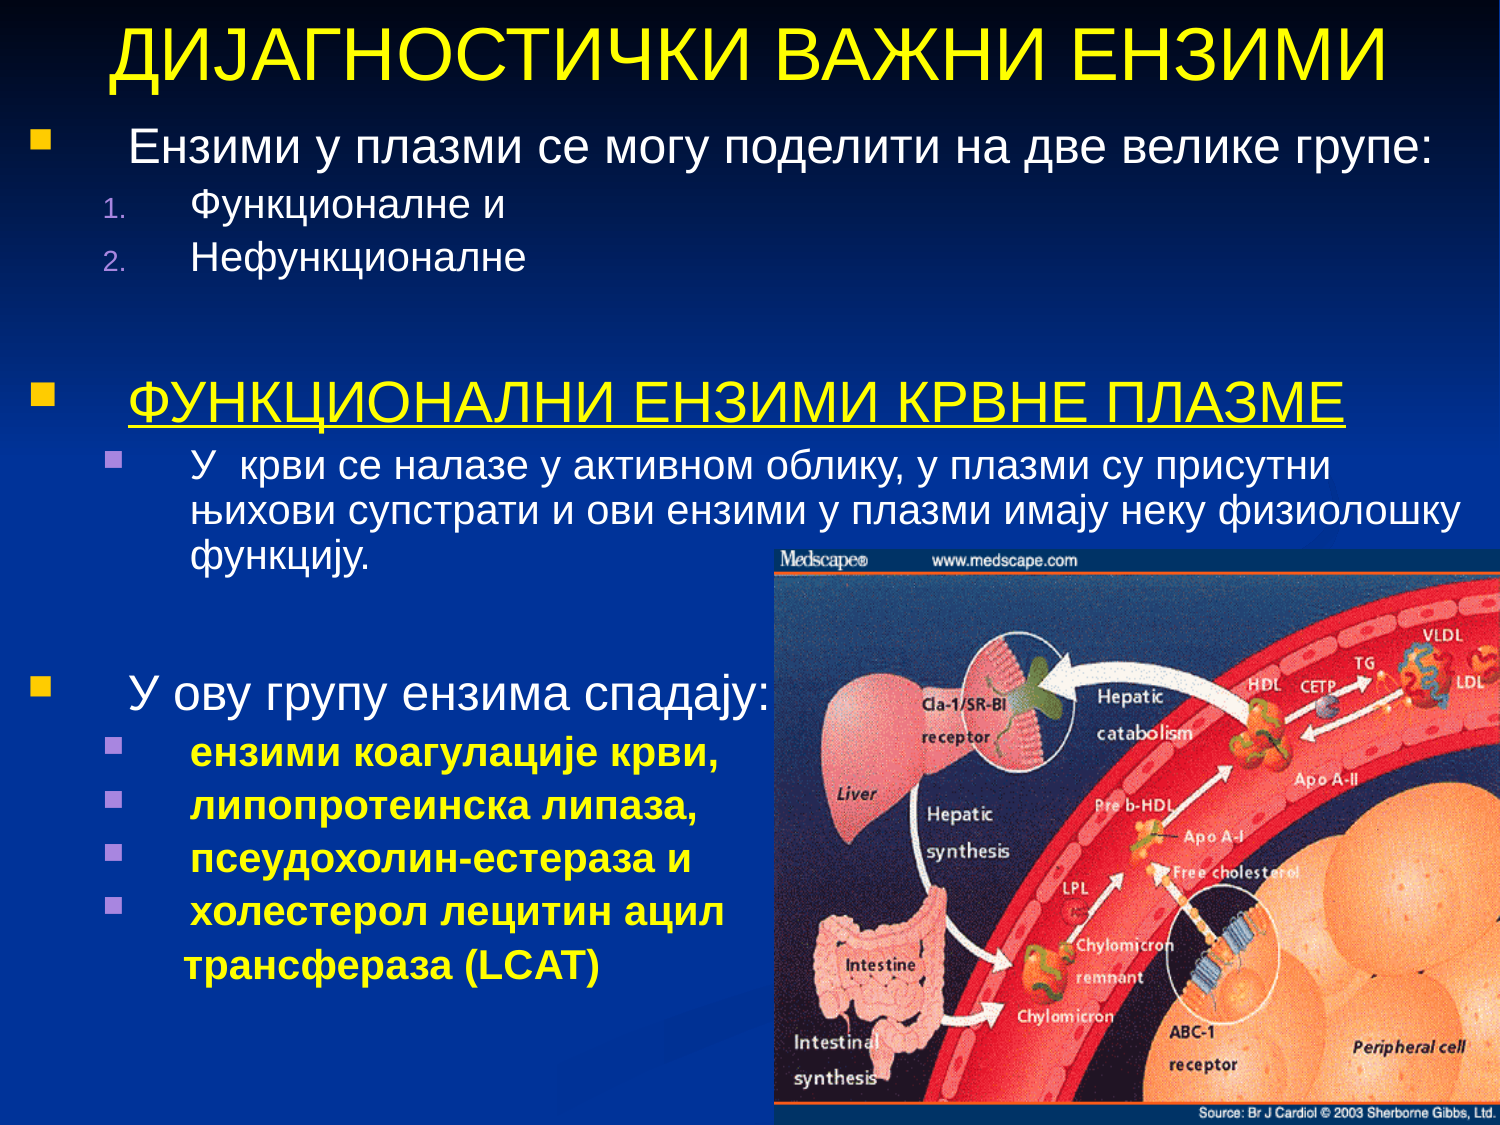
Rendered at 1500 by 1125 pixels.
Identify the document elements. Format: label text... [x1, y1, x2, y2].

list Ензими у плазми се могу поделити на две велике групе: Функционалне и Нефункционалне ФУНКЦИОНАЛНИ ЕНЗИМИ КРВНЕ ПЛАЗМЕ У крви се налазе у активном облику, у плазми су присутни њихови супстрати и ови ензими у плазми имају неку физиолошку функцију. У ову групу ензима спадају: ензими коагулације крви, липопротеинска липаза, псеудохолин-естераза и холестерол лецитин ацил трансфераза (LCAT) [12, 112, 1500, 1038]
title ДИЈАГНОСТИЧКИ ВАЖНИ ЕНЗИМИ [74, 0, 1426, 101]
picture [774, 549, 1500, 1125]
